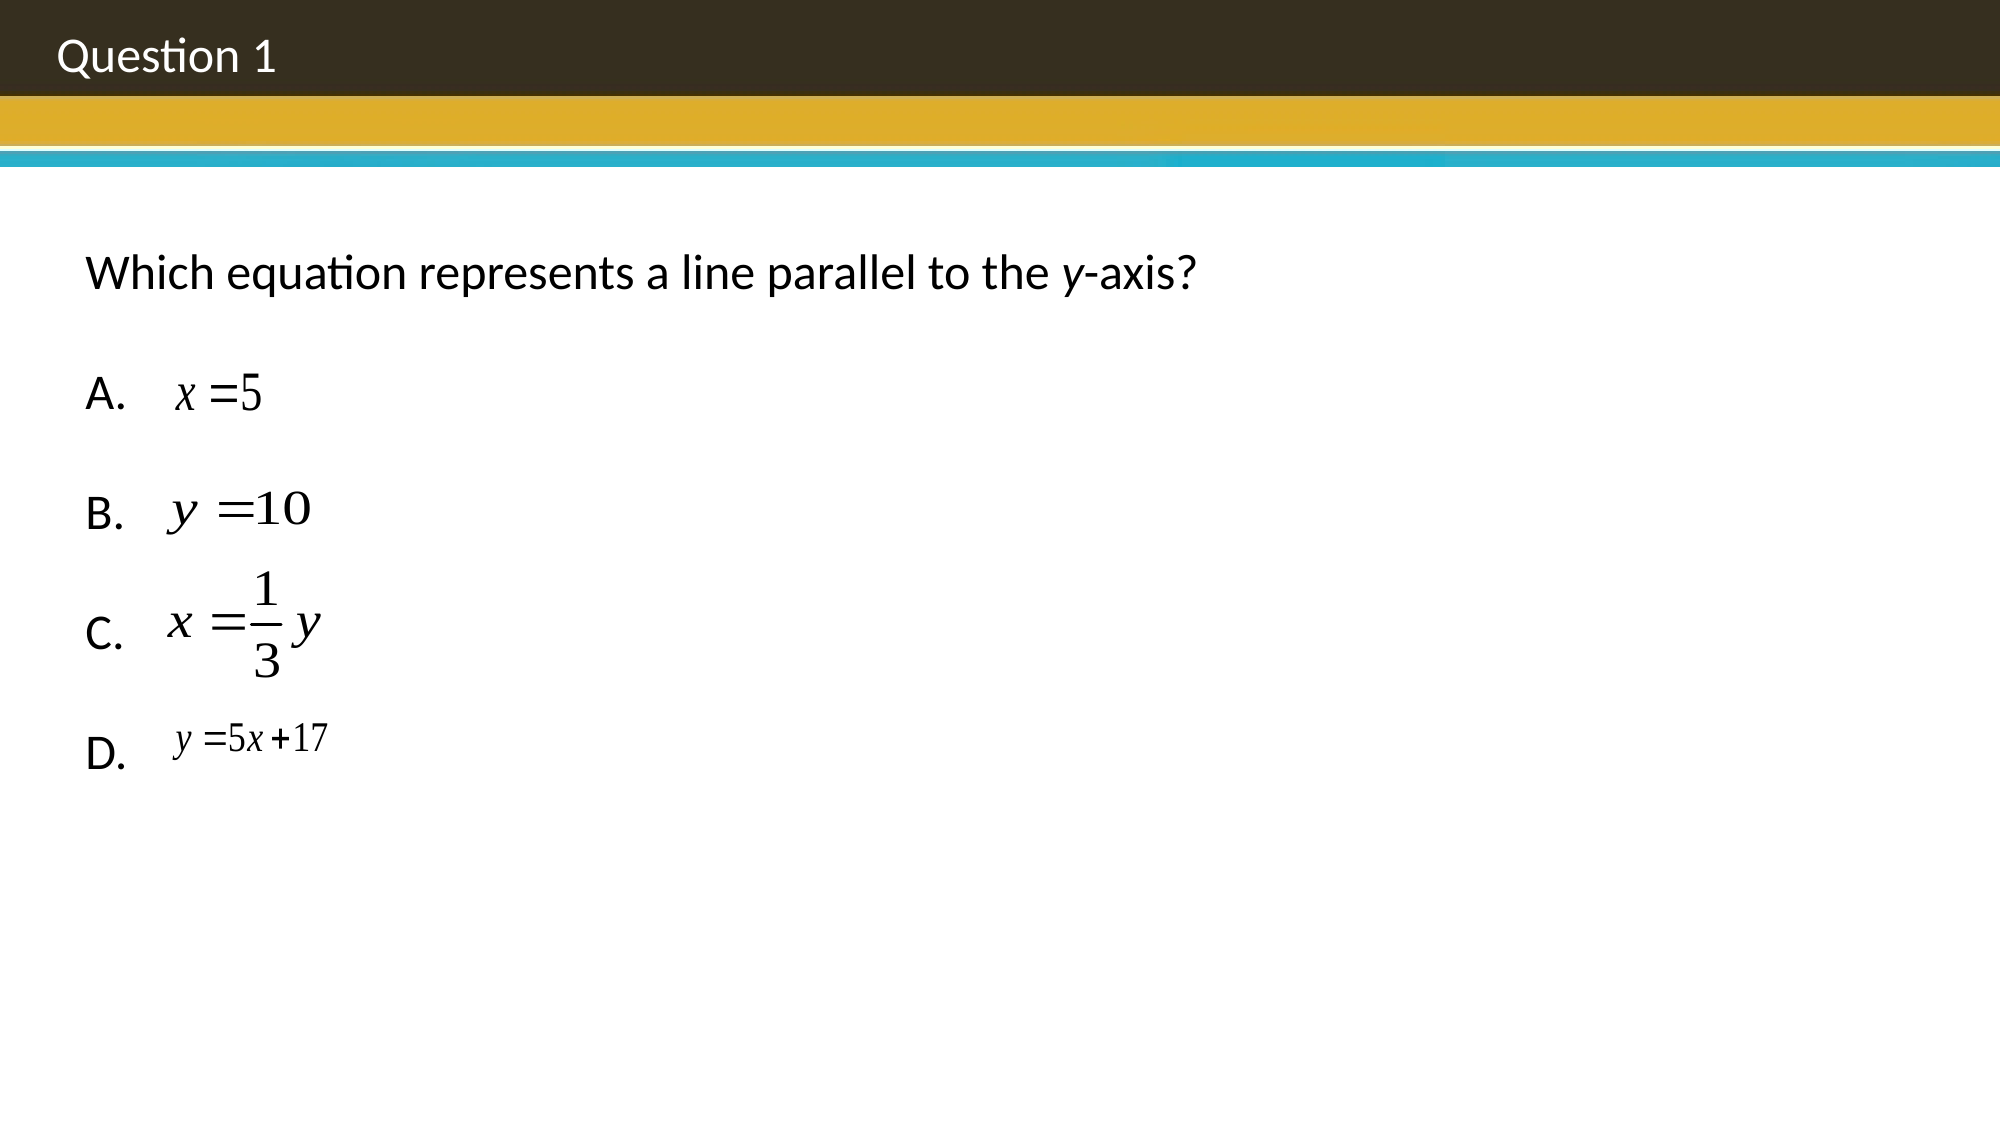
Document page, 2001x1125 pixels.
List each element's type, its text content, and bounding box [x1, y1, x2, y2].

picture [156, 479, 320, 545]
picture [166, 712, 335, 769]
picture [166, 359, 268, 425]
text_box Question 1 [41, 14, 293, 90]
picture [156, 556, 330, 689]
picture [0, 0, 2000, 167]
text_box Which equation represents a line parallel to the y-axis? B. C. D. [70, 232, 1795, 787]
